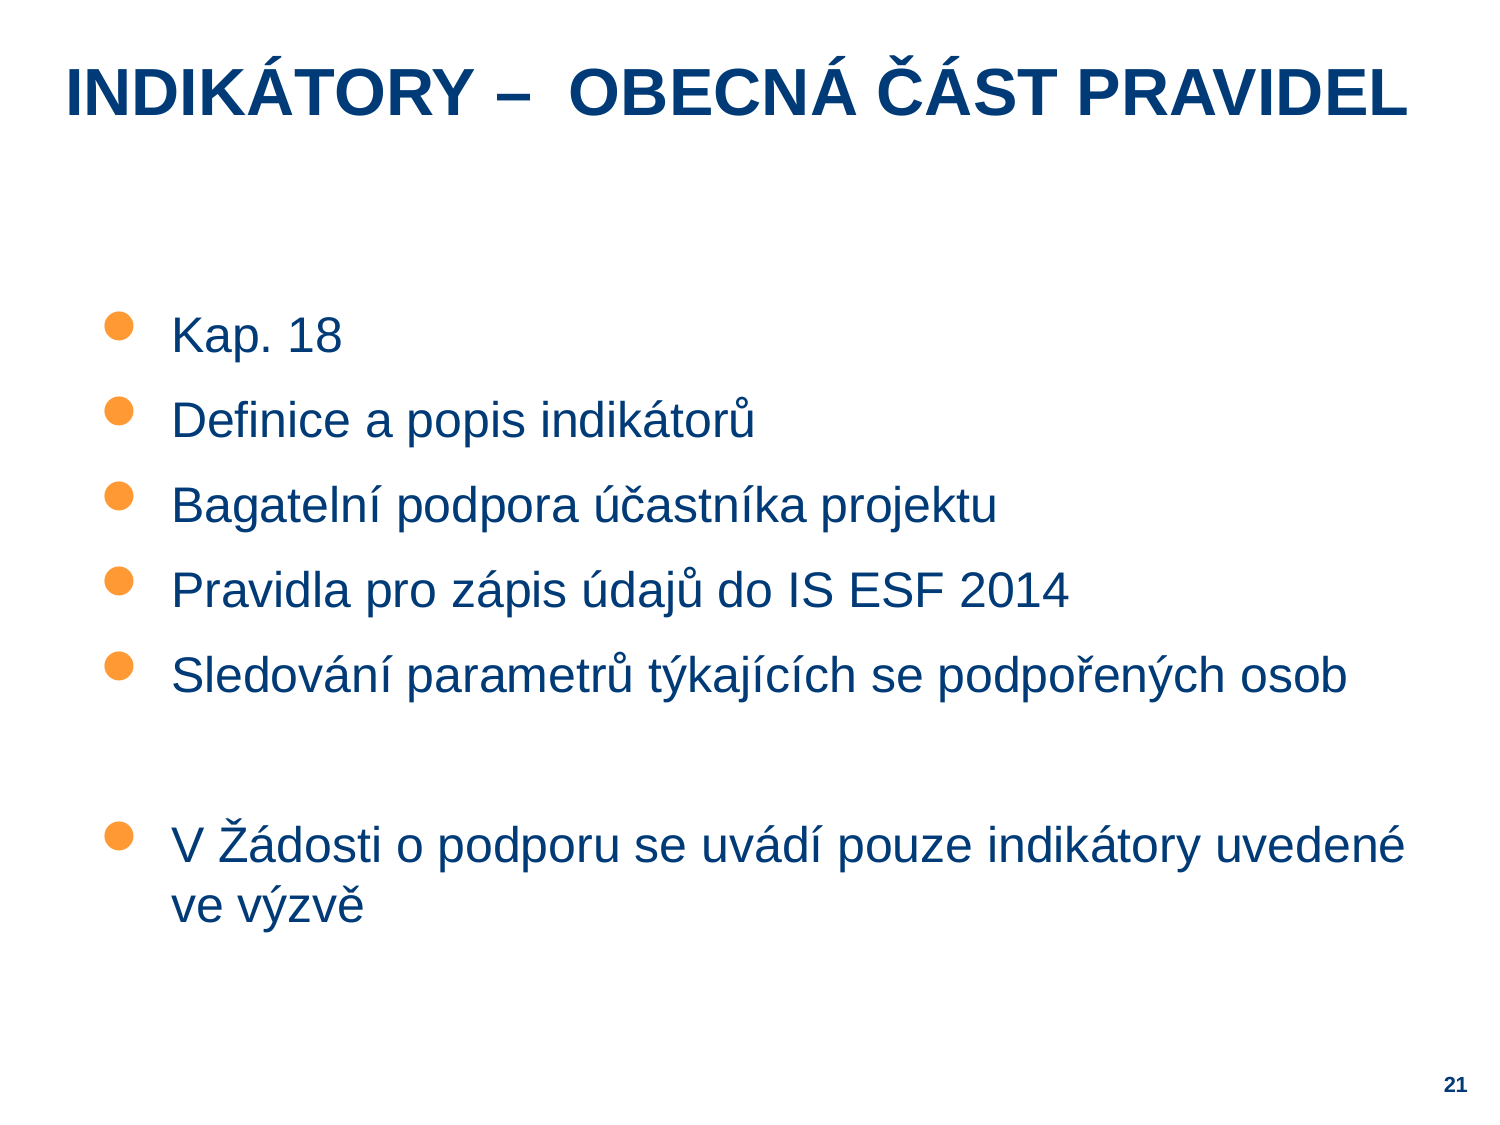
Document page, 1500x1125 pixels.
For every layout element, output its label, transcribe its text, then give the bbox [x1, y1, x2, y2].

list Kap. 18 Definice a popis indikátorů Bagatelní podpora účastníka projektu Pravidla pro zápis údajů do IS ESF 2014 Sledování parametrů týkajících se podpořených osob V Žádosti o podporu se uvádí pouze indikátory uvedené ve výzvě [100, 302, 1424, 1012]
title INDIKÁTORY – obecná část pravidel [59, 0, 1441, 178]
slide_number 21 [1417, 1068, 1495, 1099]
